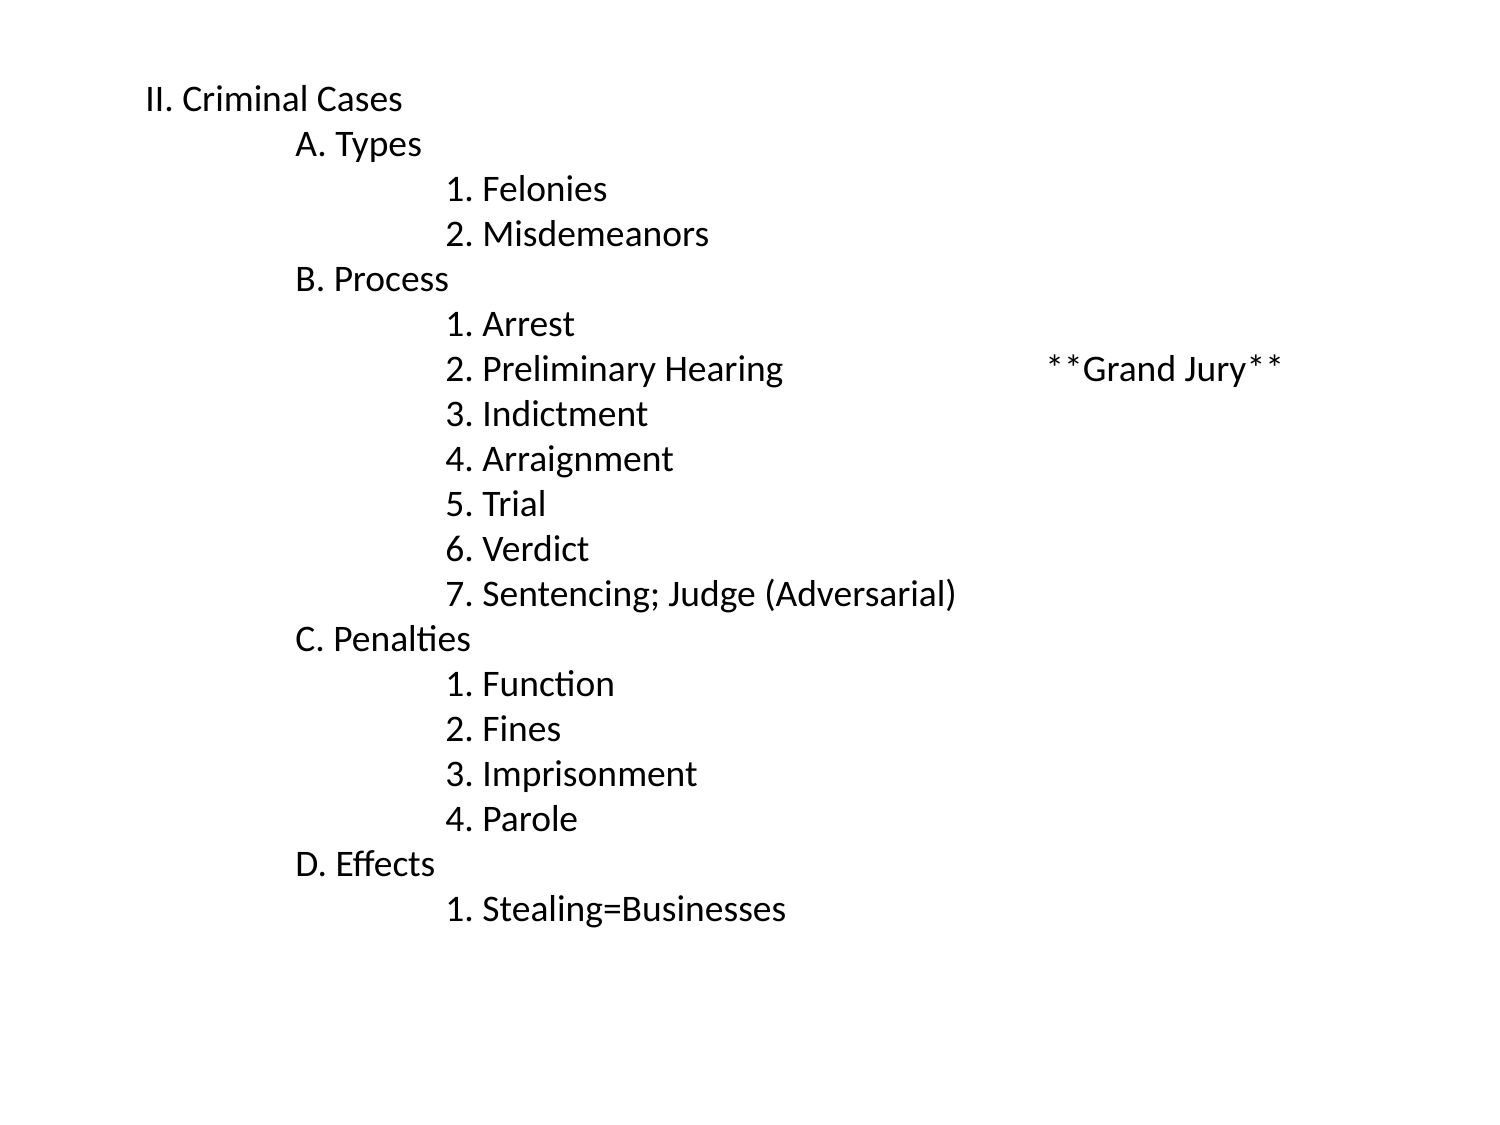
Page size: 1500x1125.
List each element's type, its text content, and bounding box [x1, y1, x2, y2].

text_box II. Criminal Cases A. Types 1. Felonies 2. Misdemeanors B. Process 1. Arrest 2. Preliminary Hearing **Grand Jury** 3. Indictment 4. Arraignment 5. Trial 6. Verdict 7. Sentencing; Judge (Adversarial) C. Penalties 1. Function 2. Fines 3. Imprisonment 4. Parole D. Effects 1. Stealing=Businesses [130, 66, 1431, 1072]
